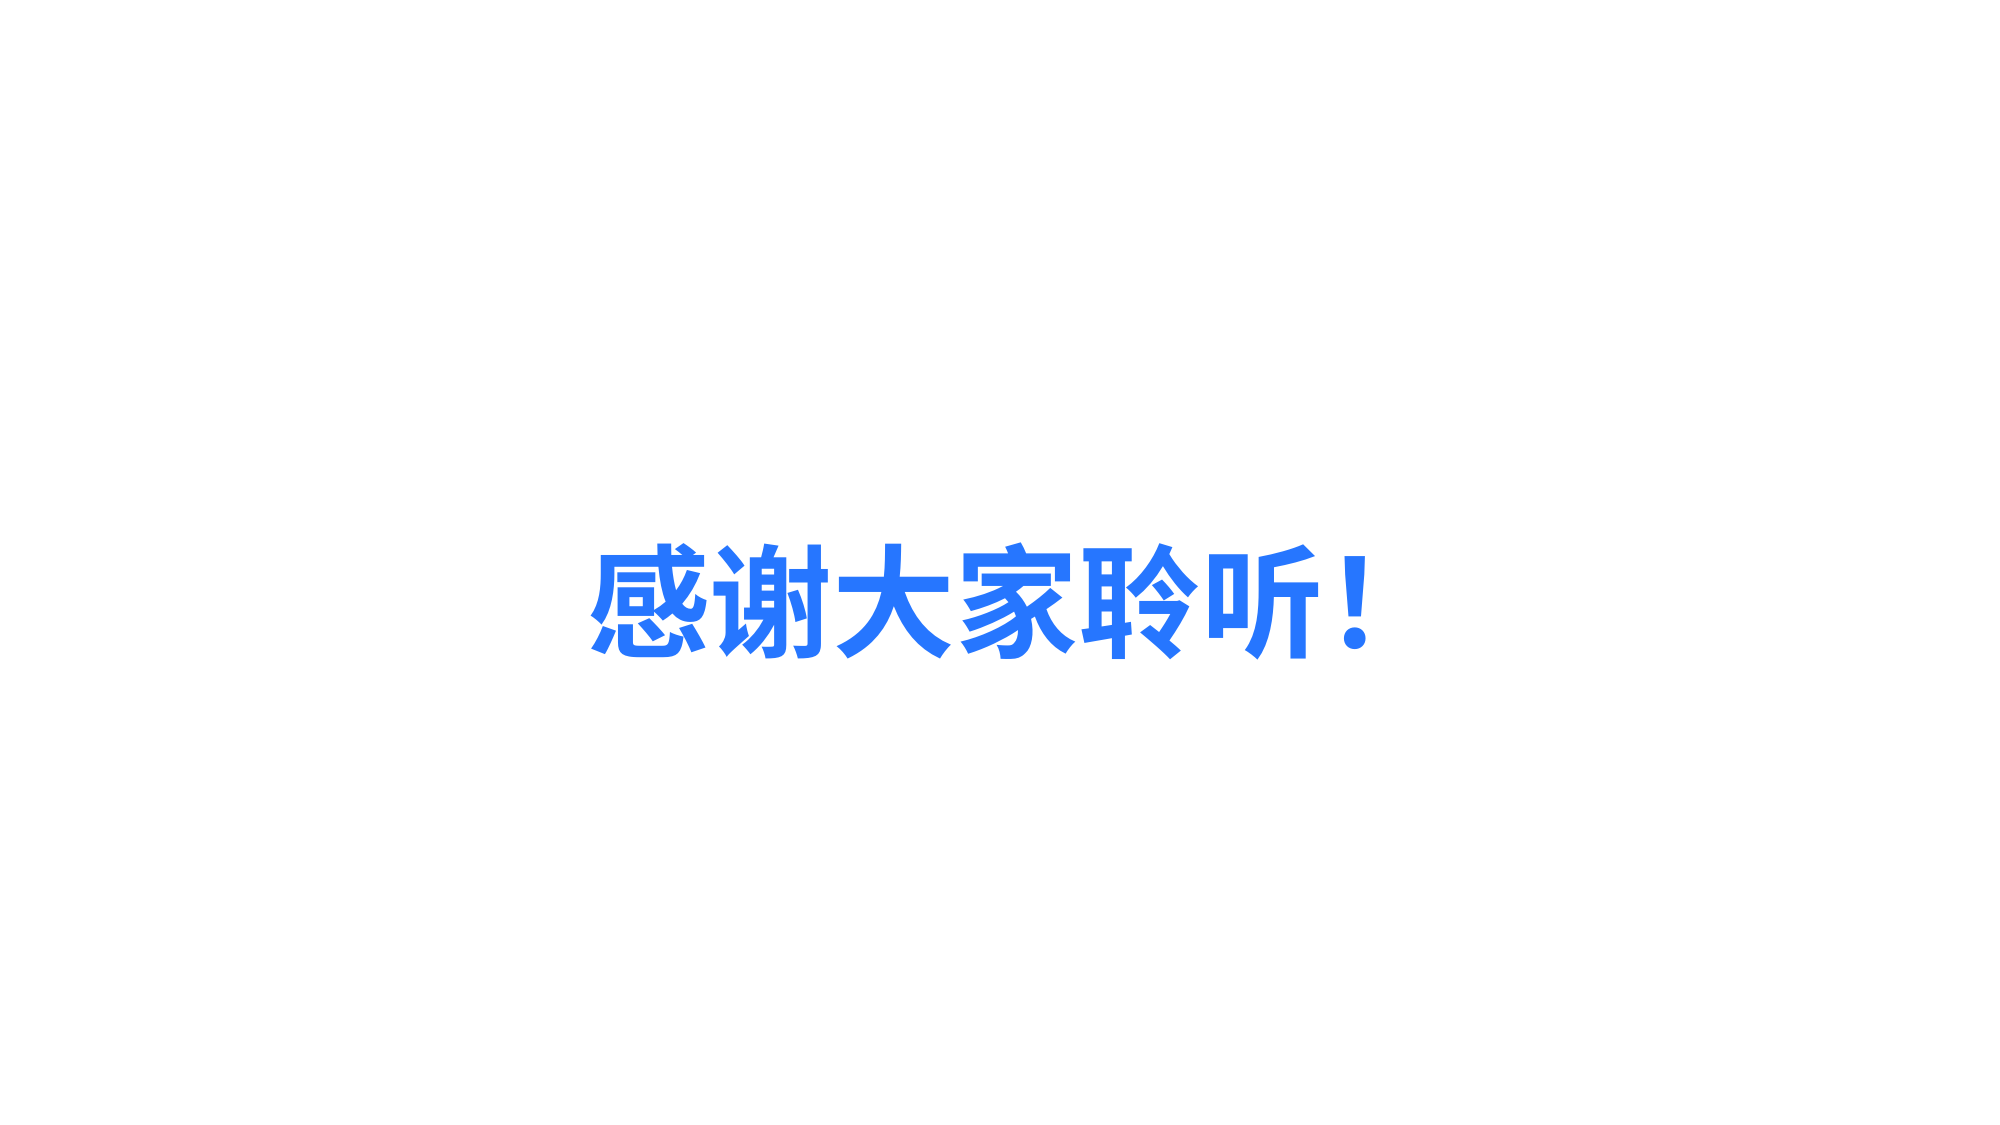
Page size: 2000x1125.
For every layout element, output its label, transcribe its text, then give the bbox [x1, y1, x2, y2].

text_box 感谢大家聆听！ [102, 338, 1933, 787]
